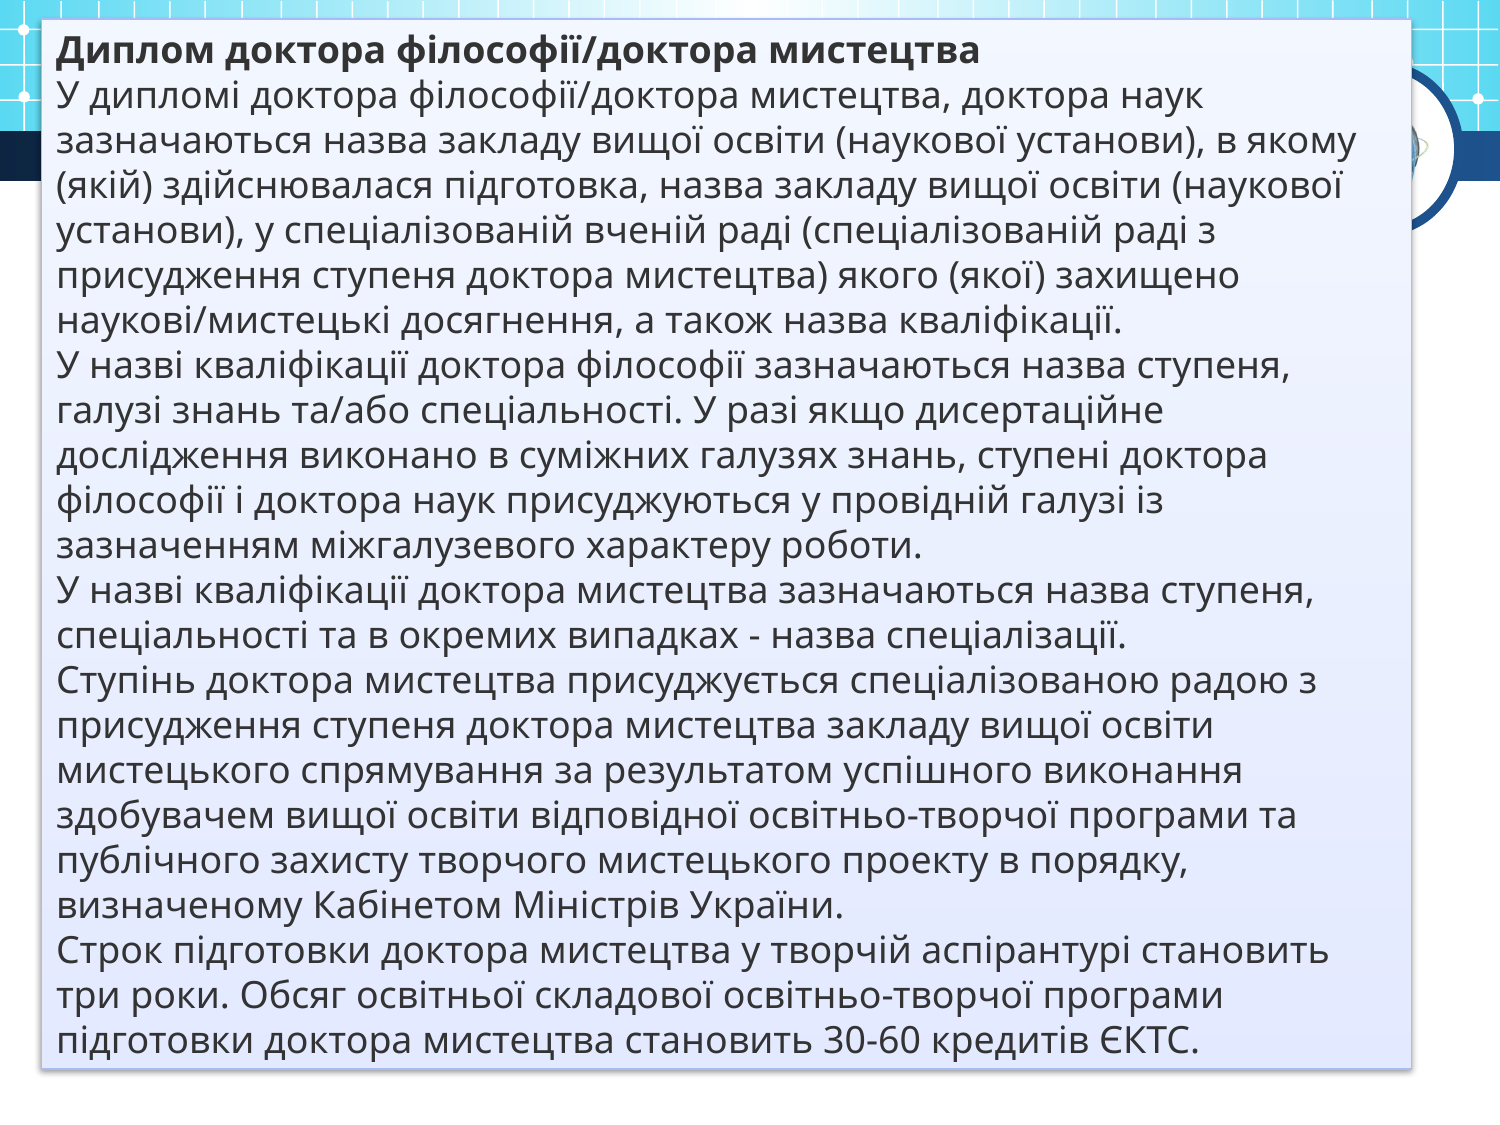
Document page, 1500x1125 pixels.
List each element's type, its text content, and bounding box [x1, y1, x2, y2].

picture [1412, 79, 1454, 219]
text_box Диплом доктора філософії/доктора мистецтва У дипломі доктора філософії/доктора мистецтва, доктора наук зазначаються назва закладу вищої освіти (наукової установи), в якому (якій) здійснювалася підготовка, назва закладу вищої освіти (наукової установи), у спеціалізованій вченій раді (спеціалізованій раді з присудження ступеня доктора мистецтва) якого (якої) захищено наукові/мистецькі досягнення, а також назва кваліфікації. У назві кваліфікації доктора філософії зазначаються назва ступеня, галузі знань та/або спеціальності. У разі якщо дисертаційне дослідження виконано в суміжних галузях знань, ступені доктора філософії і доктора наук присуджуються у провідній галузі із зазначенням міжгалузевого характеру роботи. У назві кваліфікації доктора мистецтва зазначаються назва ступеня, спеціальності та в окремих випадках - назва спеціалізації. Ступінь доктора мистецтва присуджується спеціалізованою радою з присудження ступеня доктора мистецтва закладу вищої освіти мистецького спрямування за результатом успішного виконання здобувачем вищої освіти відповідної освітньо-творчої програми та публічного захисту творчого мистецького проекту в порядку, визначеному Кабінетом Міністрів України. Строк підготовки доктора мистецтва у творчій аспірантурі становить три роки. Обсяг освітньої складової освітньо-творчої програми підготовки доктора мистецтва становить 30-60 кредитів ЄКТС. [41, 18, 1412, 1070]
